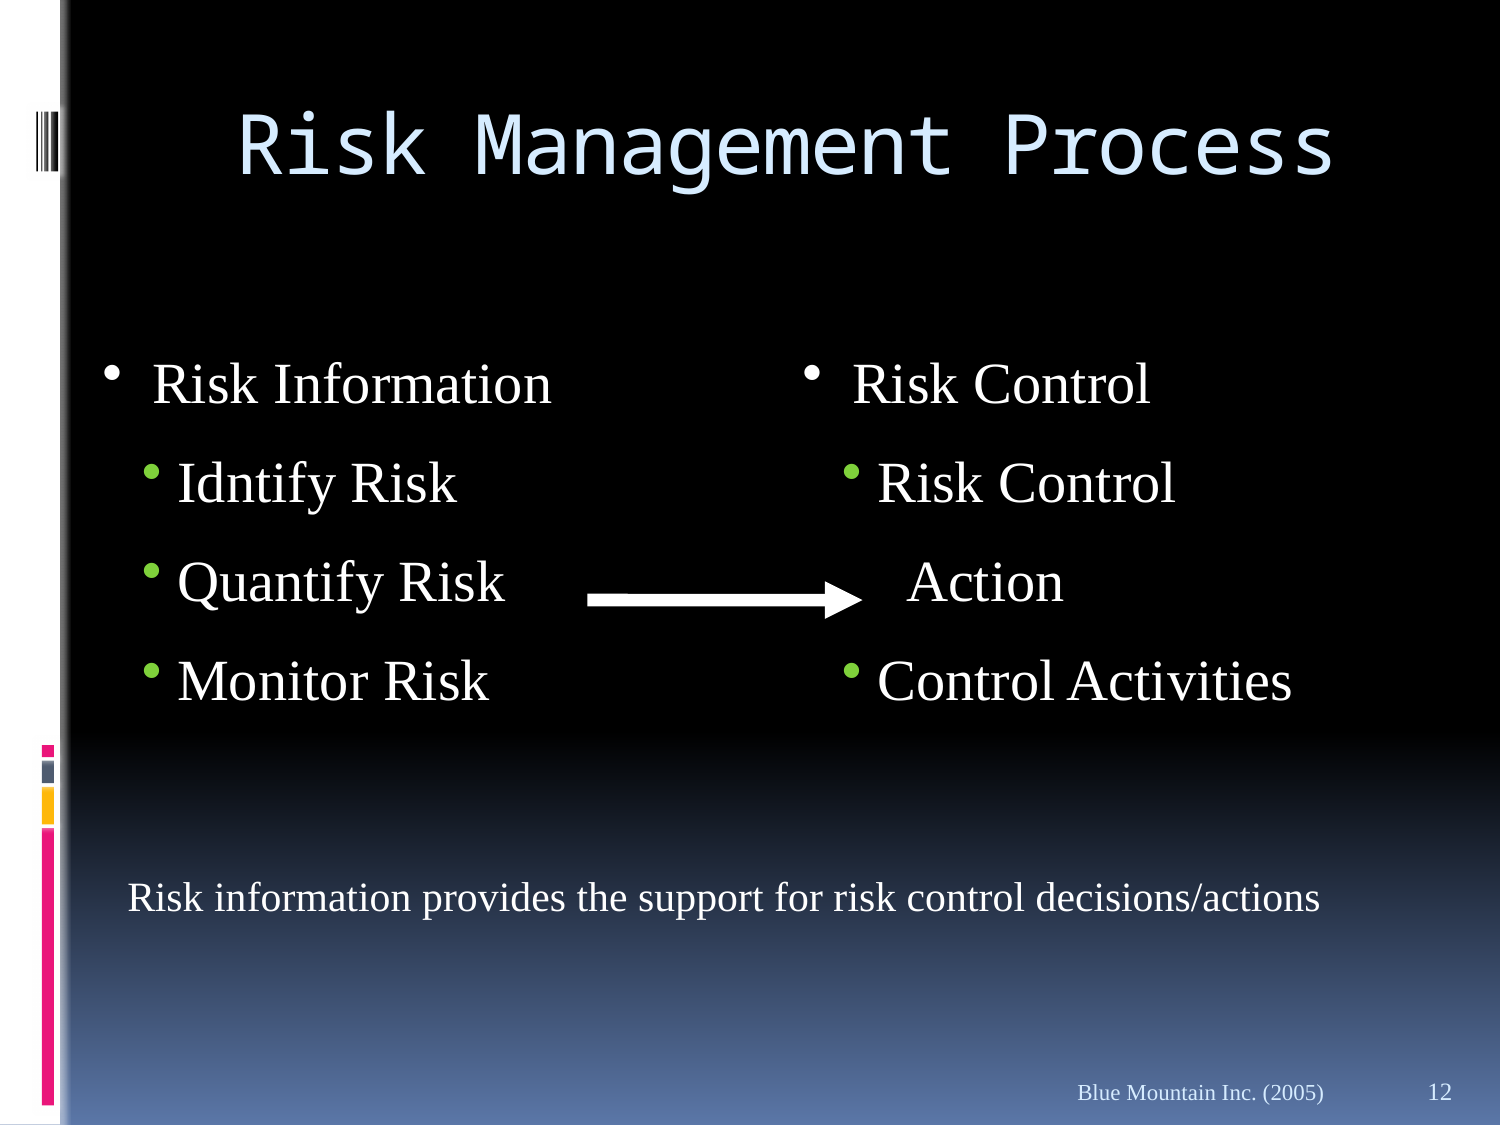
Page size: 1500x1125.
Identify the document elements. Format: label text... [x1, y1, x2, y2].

title Risk Management Process [150, 83, 1425, 234]
slide_number 12 [1412, 1052, 1488, 1113]
text_box Risk Information Idntify Risk Quantify Risk Monitor Risk [87, 337, 738, 720]
text_box [587, 593, 863, 607]
text_box Risk information provides the support for risk control decisions/actions [112, 862, 1388, 928]
slide_number Blue Mountain Inc. (2005) [1062, 1052, 1412, 1113]
text_box Risk Control Risk Control Action Control Activities [787, 337, 1388, 720]
